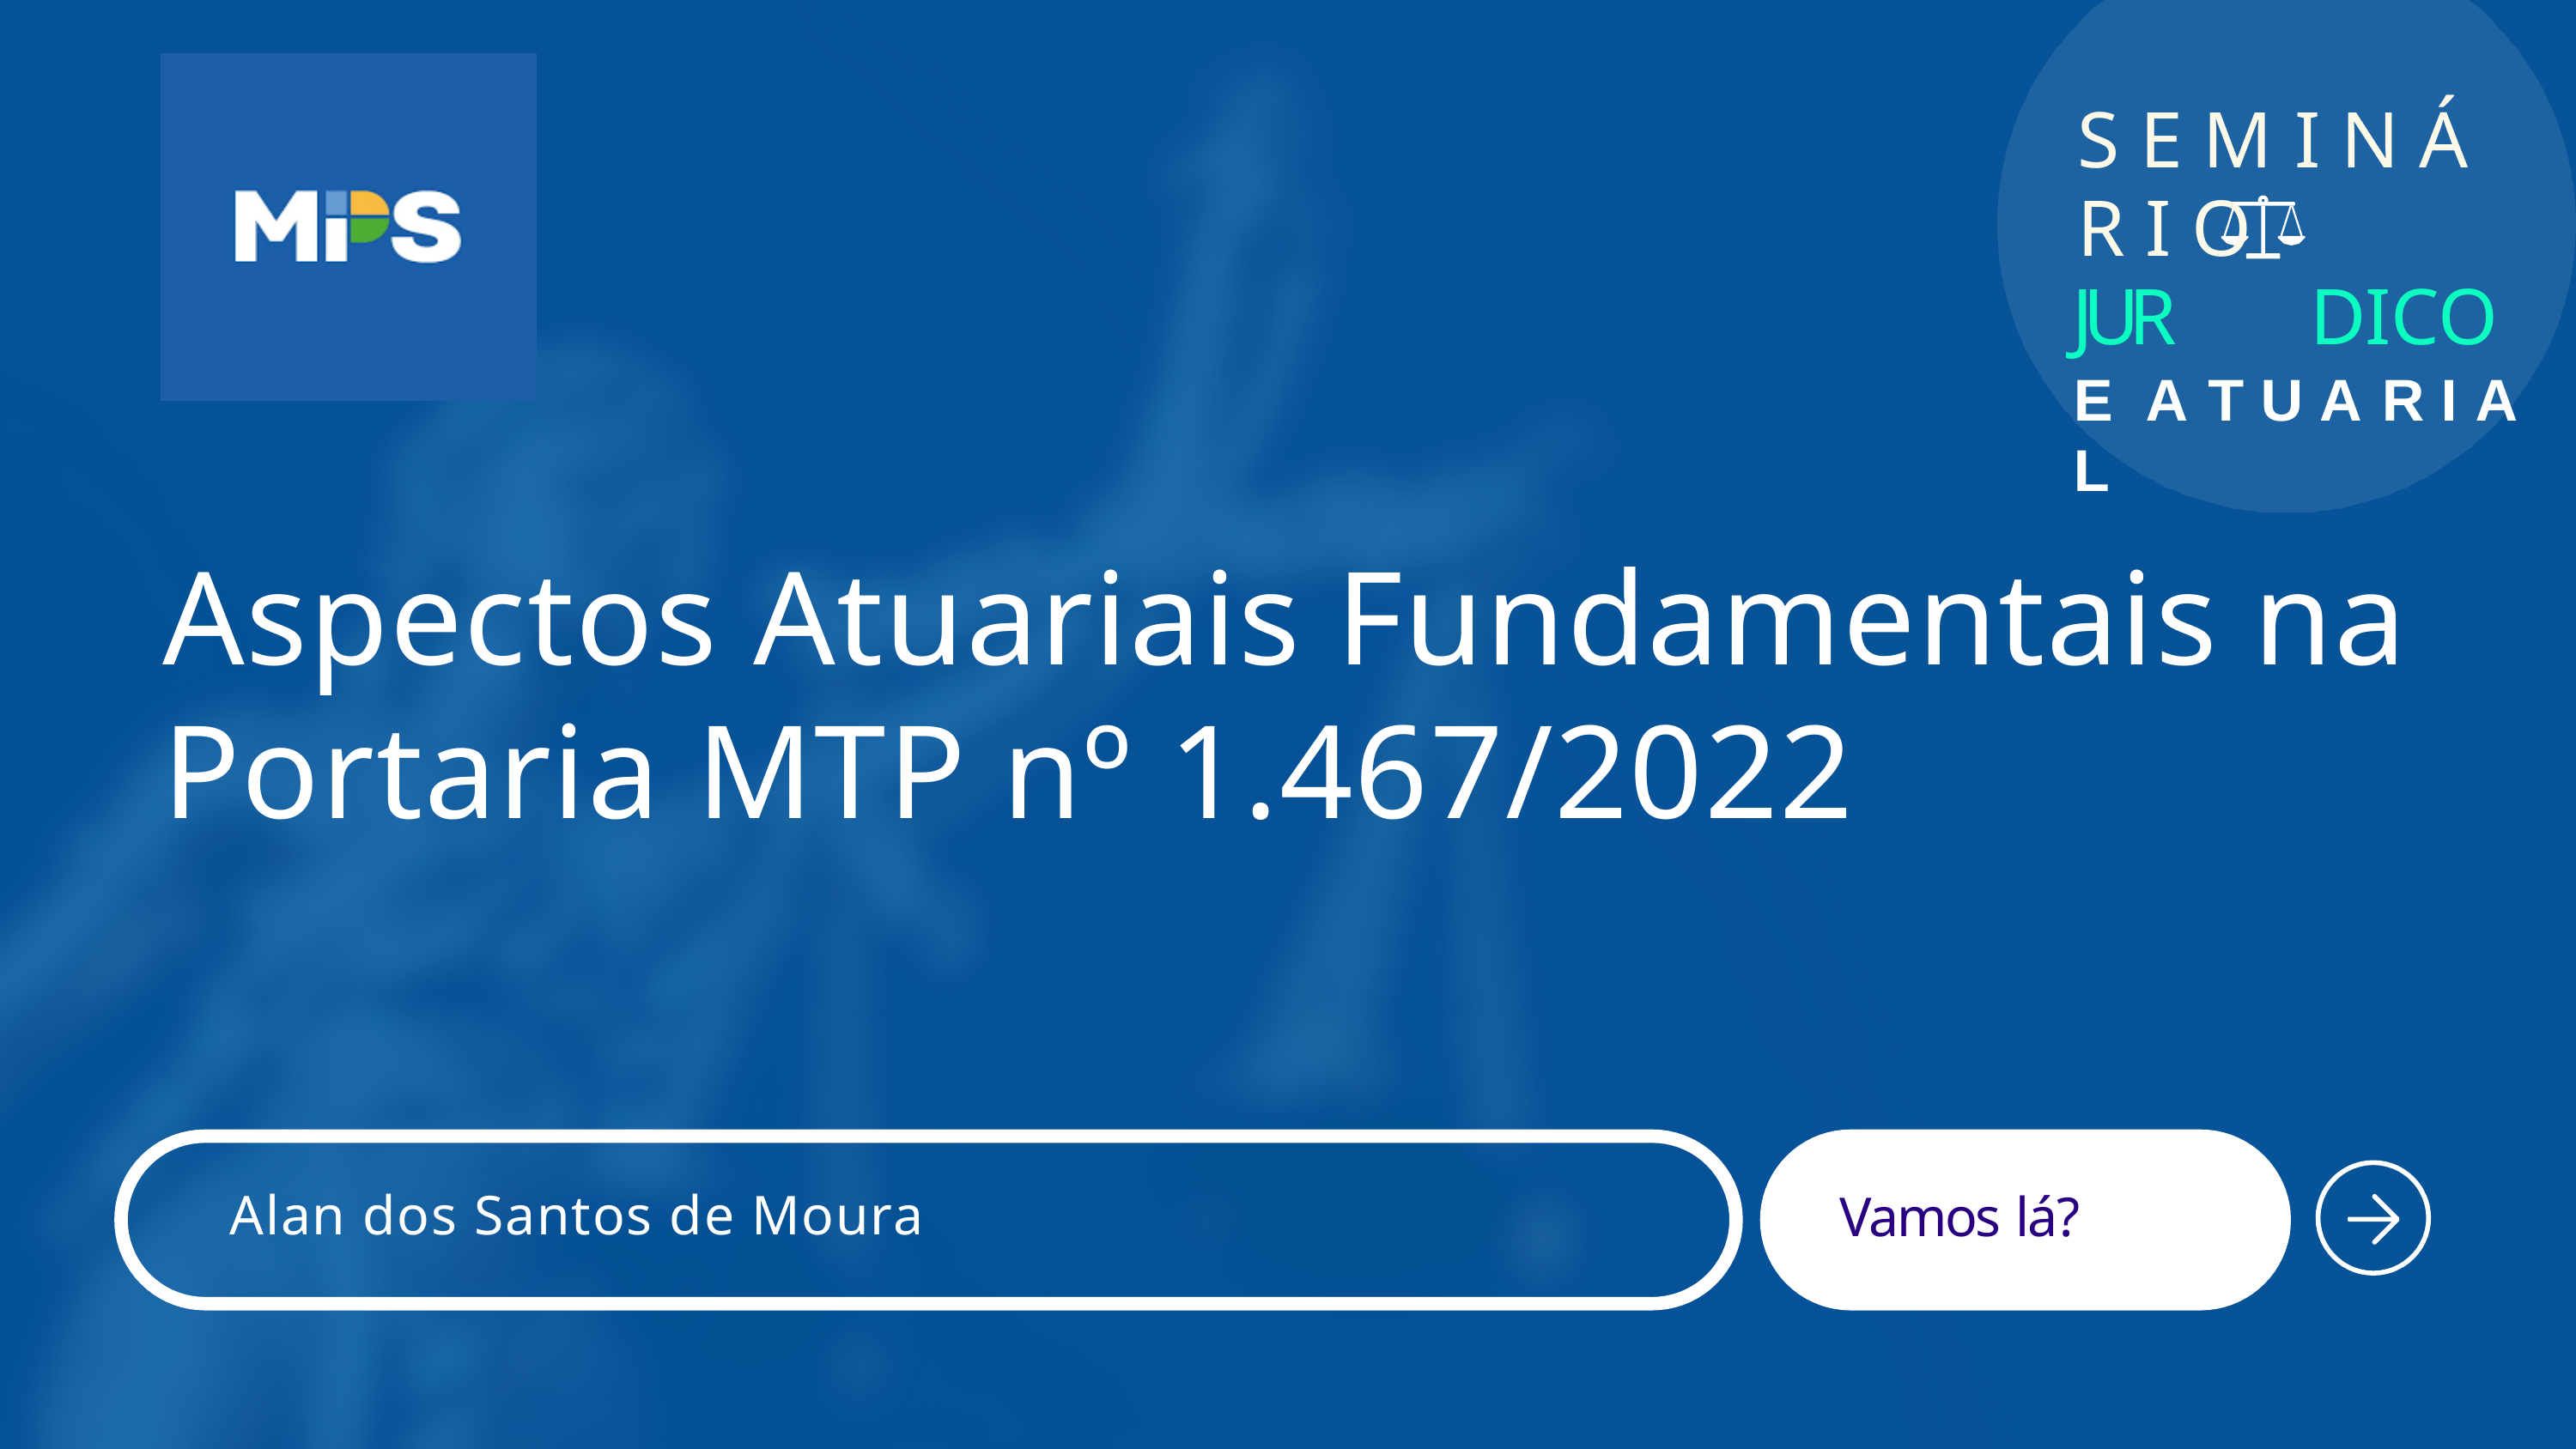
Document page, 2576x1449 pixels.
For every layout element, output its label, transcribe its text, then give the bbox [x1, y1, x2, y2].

picture [0, 0, 2576, 1449]
text_box Aspectos Atuariais Fundamentais na Portaria MTP nº 1.467/2022 [161, 534, 2542, 845]
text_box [1996, 0, 2576, 513]
text_box Alan dos Santos de Moura [228, 1179, 1438, 1246]
text_box Vamos lá? [1838, 1181, 2128, 1247]
